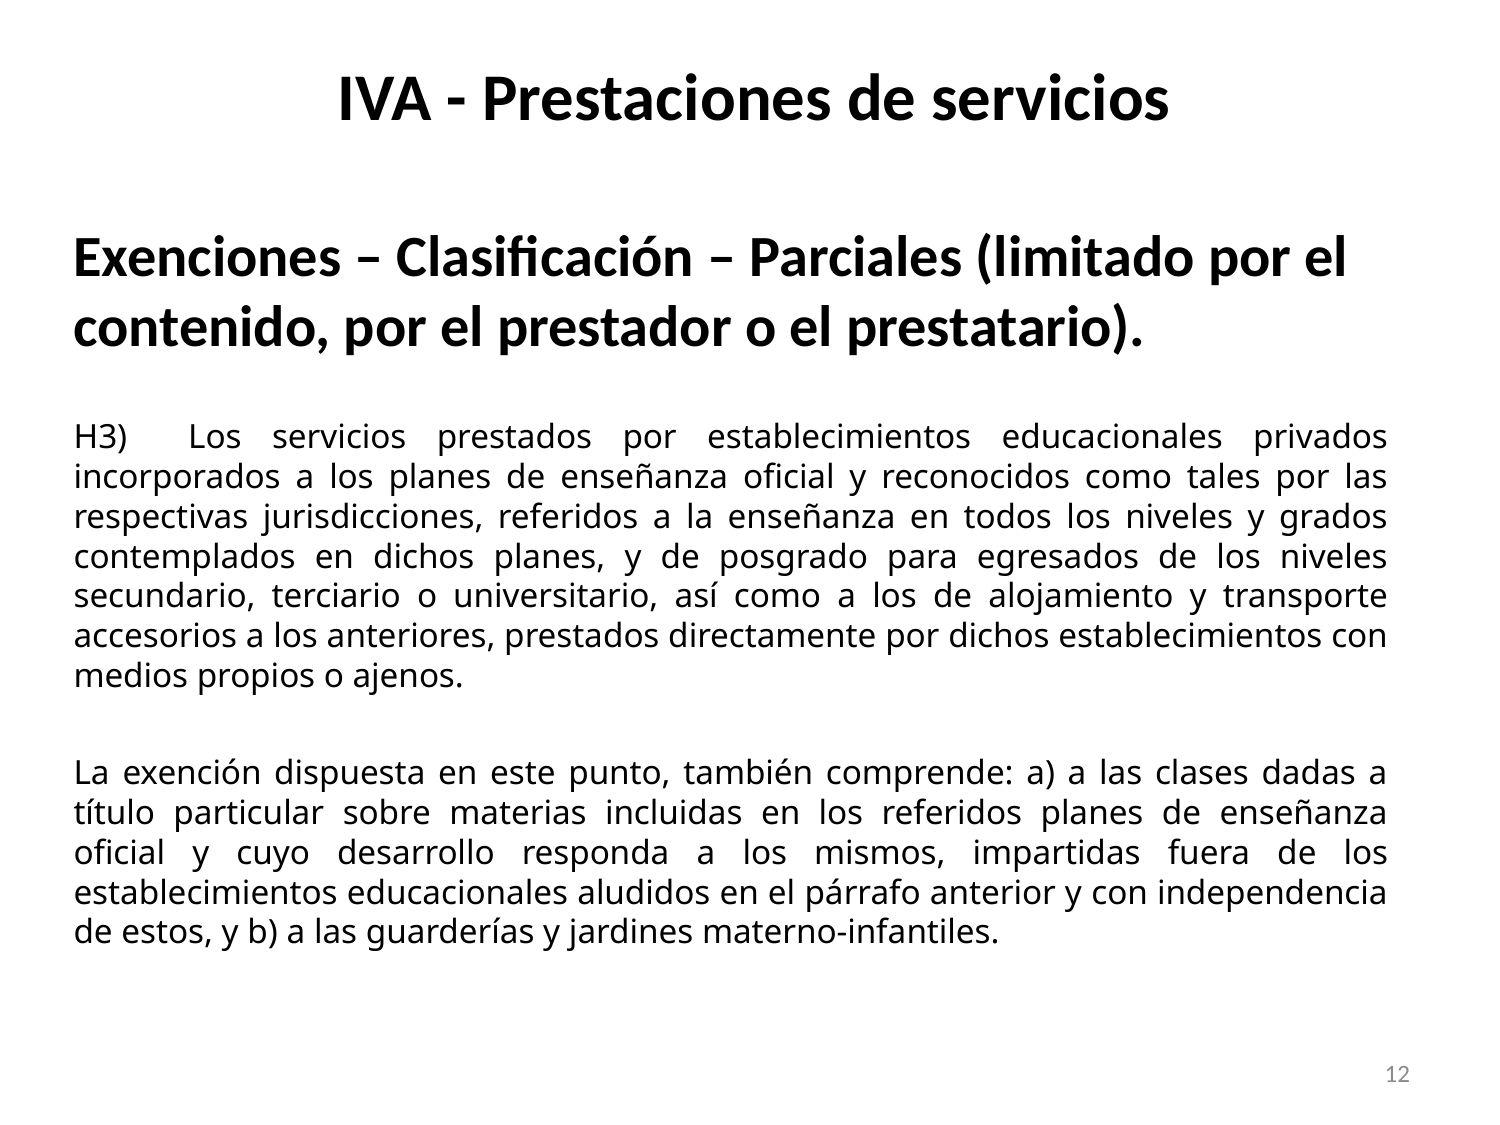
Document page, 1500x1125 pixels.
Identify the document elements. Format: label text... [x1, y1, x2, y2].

title IVA - Prestaciones de servicios [117, 0, 1393, 188]
list Exenciones – Clasificación – Parciales (limitado por el contenido, por el prestador o el prestatario). H3) Los servicios prestados por establecimientos educacionales privados incorporados a los planes de enseñanza oficial y reconocidos como tales por las respectivas jurisdicciones, referidos a la enseñanza en todos los niveles y grados contemplados en dichos planes, y de posgrado para egresados de los niveles secundario, terciario o universitario, así como a los de alojamiento y transporte accesorios a los anteriores, prestados directamente por dichos establecimientos con medios propios o ajenos. La exención dispuesta en este punto, también comprende: a) a las clases dadas a título particular sobre materias incluidas en los referidos planes de enseñanza oficial y cuyo desarrollo responda a los mismos, impartidas fuera de los establecimientos educacionales aludidos en el párrafo anterior y con independencia de estos, y b) a las guarderías y jardines materno-infantiles. [58, 210, 1406, 979]
slide_number 12 [1074, 1042, 1425, 1103]
